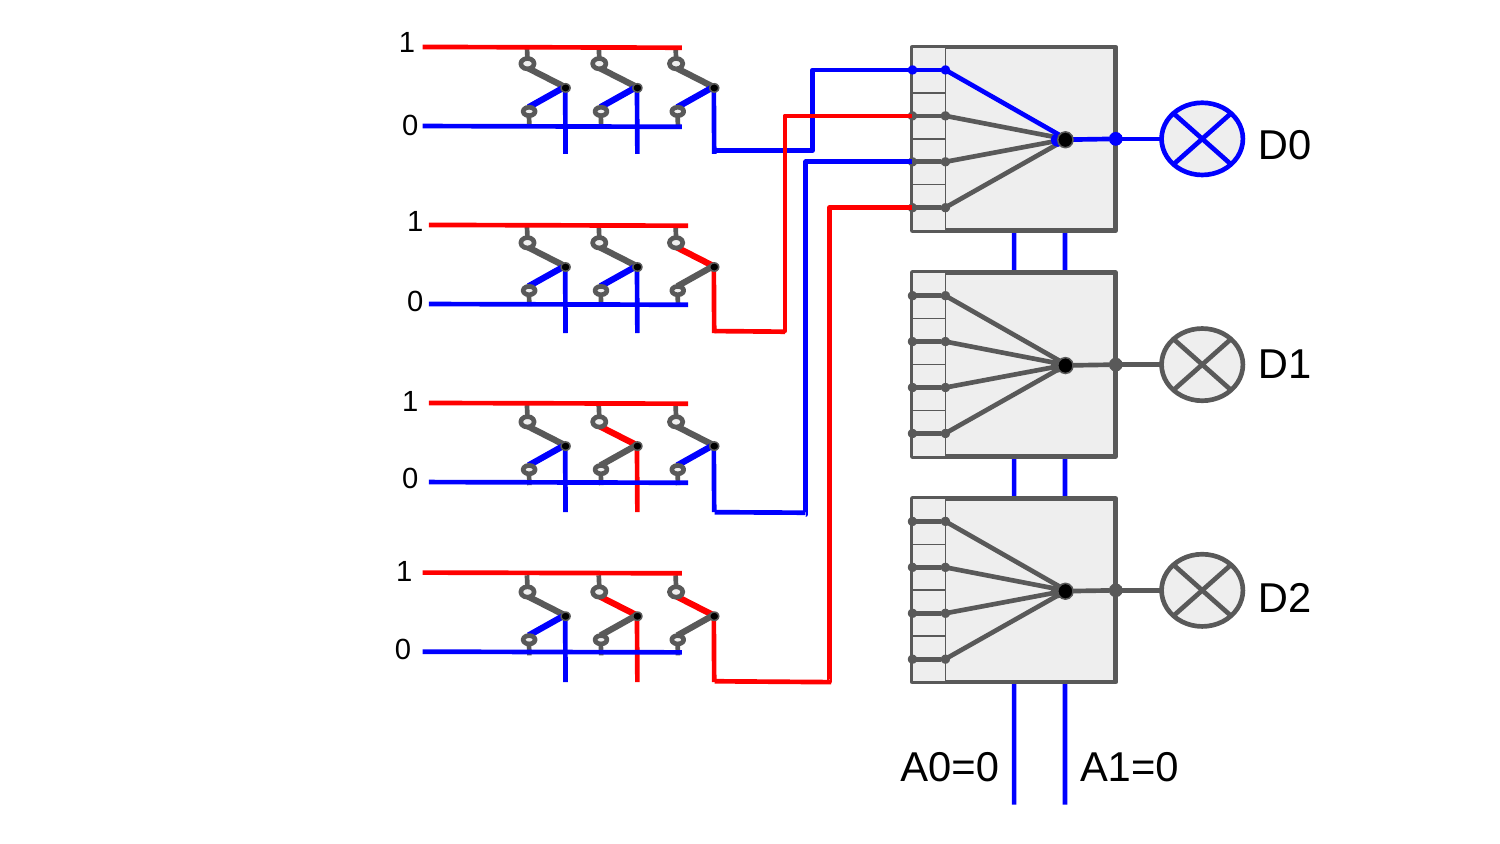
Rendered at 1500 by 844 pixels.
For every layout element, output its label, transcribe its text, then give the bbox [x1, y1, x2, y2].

text_box A0=0 [832, 724, 1015, 835]
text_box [723, 69, 913, 683]
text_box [912, 46, 1116, 231]
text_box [916, 498, 1116, 683]
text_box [1115, 102, 1244, 627]
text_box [917, 272, 1110, 457]
text_box D1 [1248, 321, 1371, 432]
text_box D2 [1242, 555, 1371, 666]
text_box A1=0 [1065, 724, 1243, 835]
text_box D0 [1244, 102, 1371, 213]
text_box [379, 7, 719, 688]
